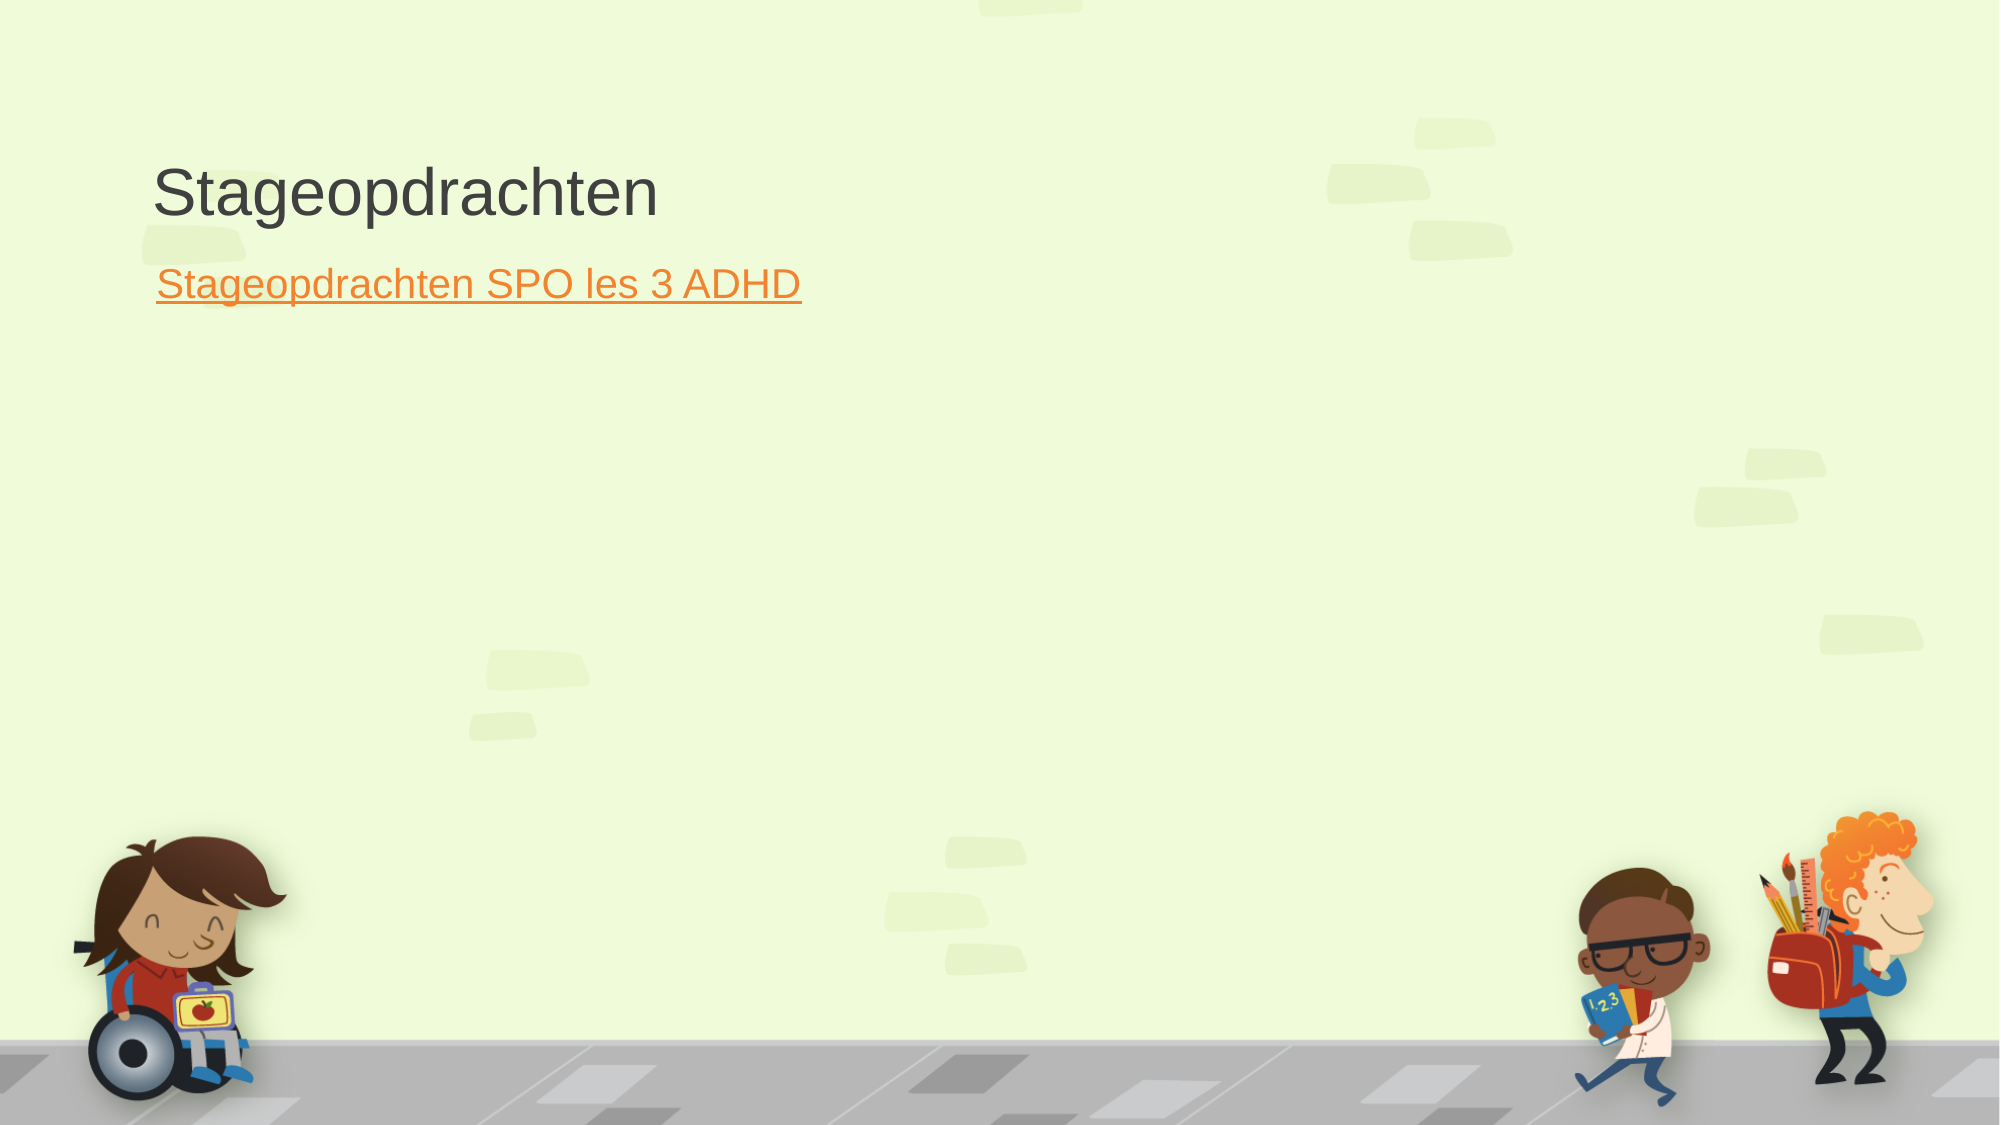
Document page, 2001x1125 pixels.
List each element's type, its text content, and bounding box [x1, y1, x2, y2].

picture [0, 0, 2000, 1125]
list Stageopdrachten SPO les 3 ADHD [141, 255, 1709, 826]
title Stageopdrachten [137, 59, 1750, 238]
